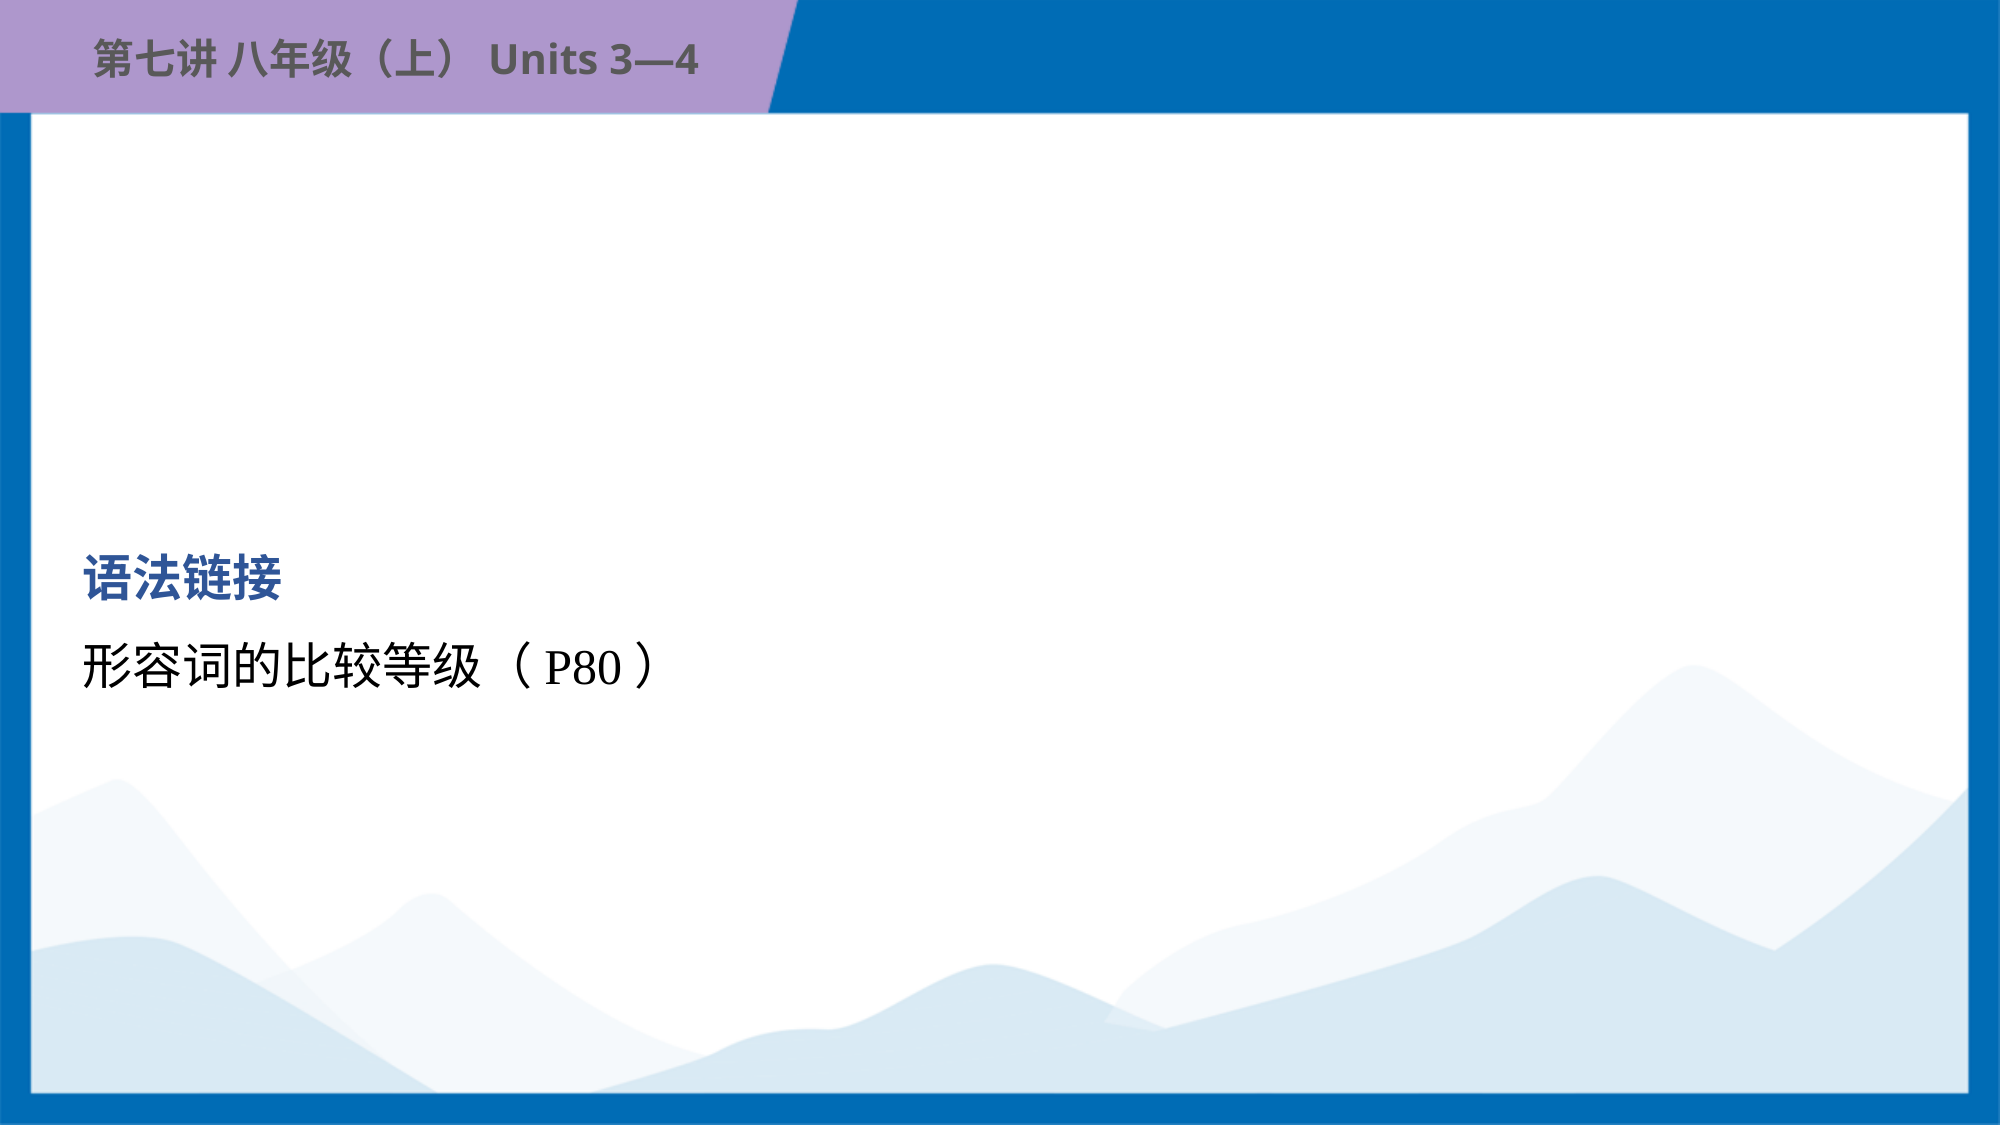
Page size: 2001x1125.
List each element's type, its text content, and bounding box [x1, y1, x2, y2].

picture [0, 0, 2000, 1125]
text_box 语法链接 形容词的比较等级（P80） [82, 514, 1917, 685]
